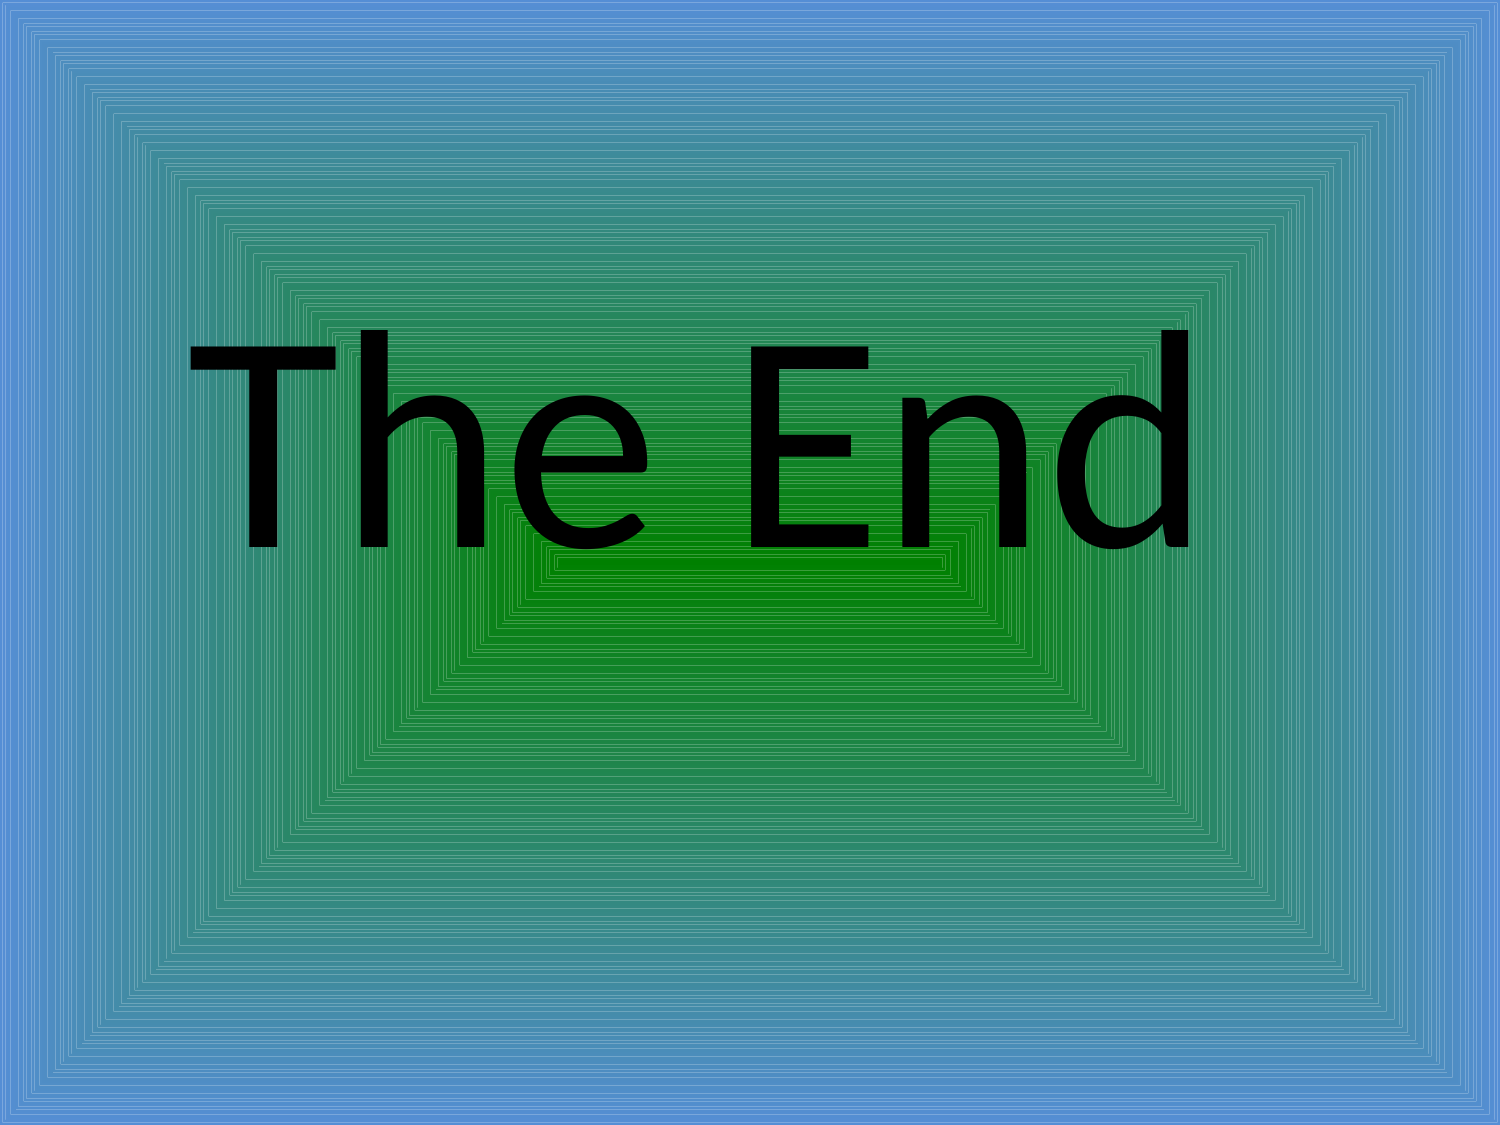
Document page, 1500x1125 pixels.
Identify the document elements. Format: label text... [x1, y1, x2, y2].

list The End [172, 227, 1275, 970]
